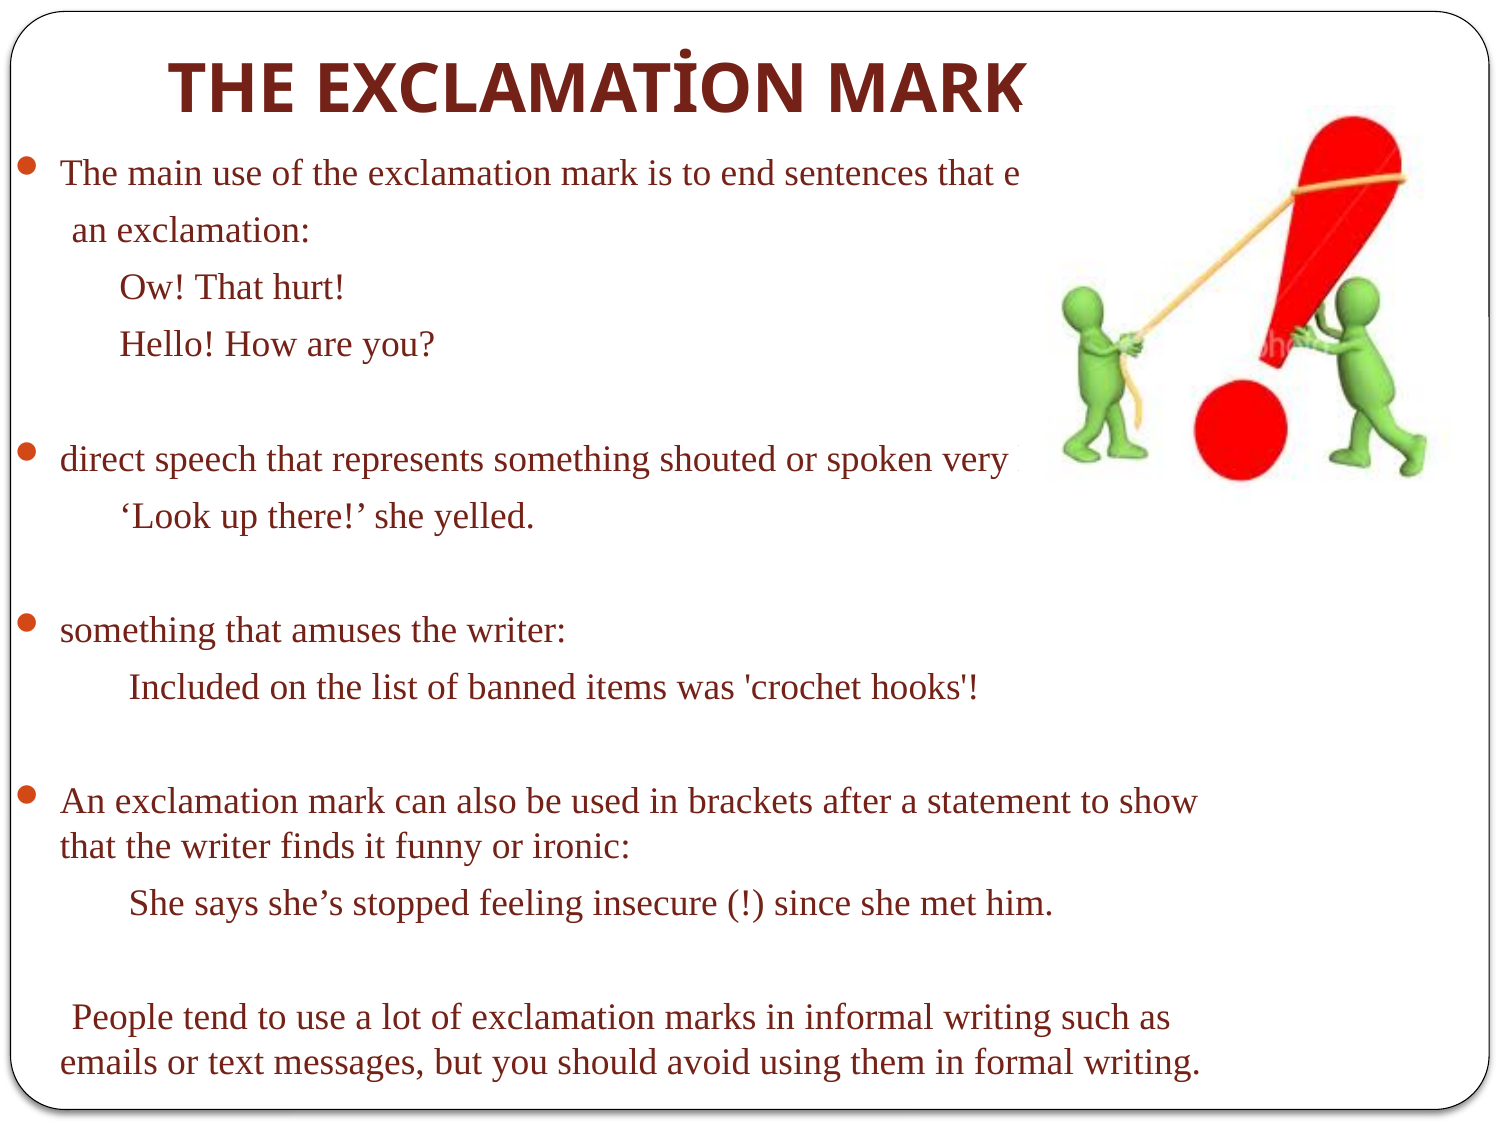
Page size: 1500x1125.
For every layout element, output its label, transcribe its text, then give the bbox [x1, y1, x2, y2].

picture [1019, 105, 1466, 505]
list The main use of the exclamation mark is to end sentences that express: an exclamation: Ow! That hurt! Hello! How are you? direct speech that represents something shouted or spoken very loudly: ‘Look up there!’ she yelled. something that amuses the writer: Included on the list of banned items was 'crochet hooks'! An exclamation mark can also be used in brackets after a statement to show that the writer finds it funny or ironic: She says she’s stopped feeling insecure (!) since she met him. People tend to use a lot of exclamation marks in informal writing such as emails or text messages, but you should avoid using them in formal writing. [0, 140, 1275, 891]
title The Exclamation Mark [152, 35, 1428, 140]
